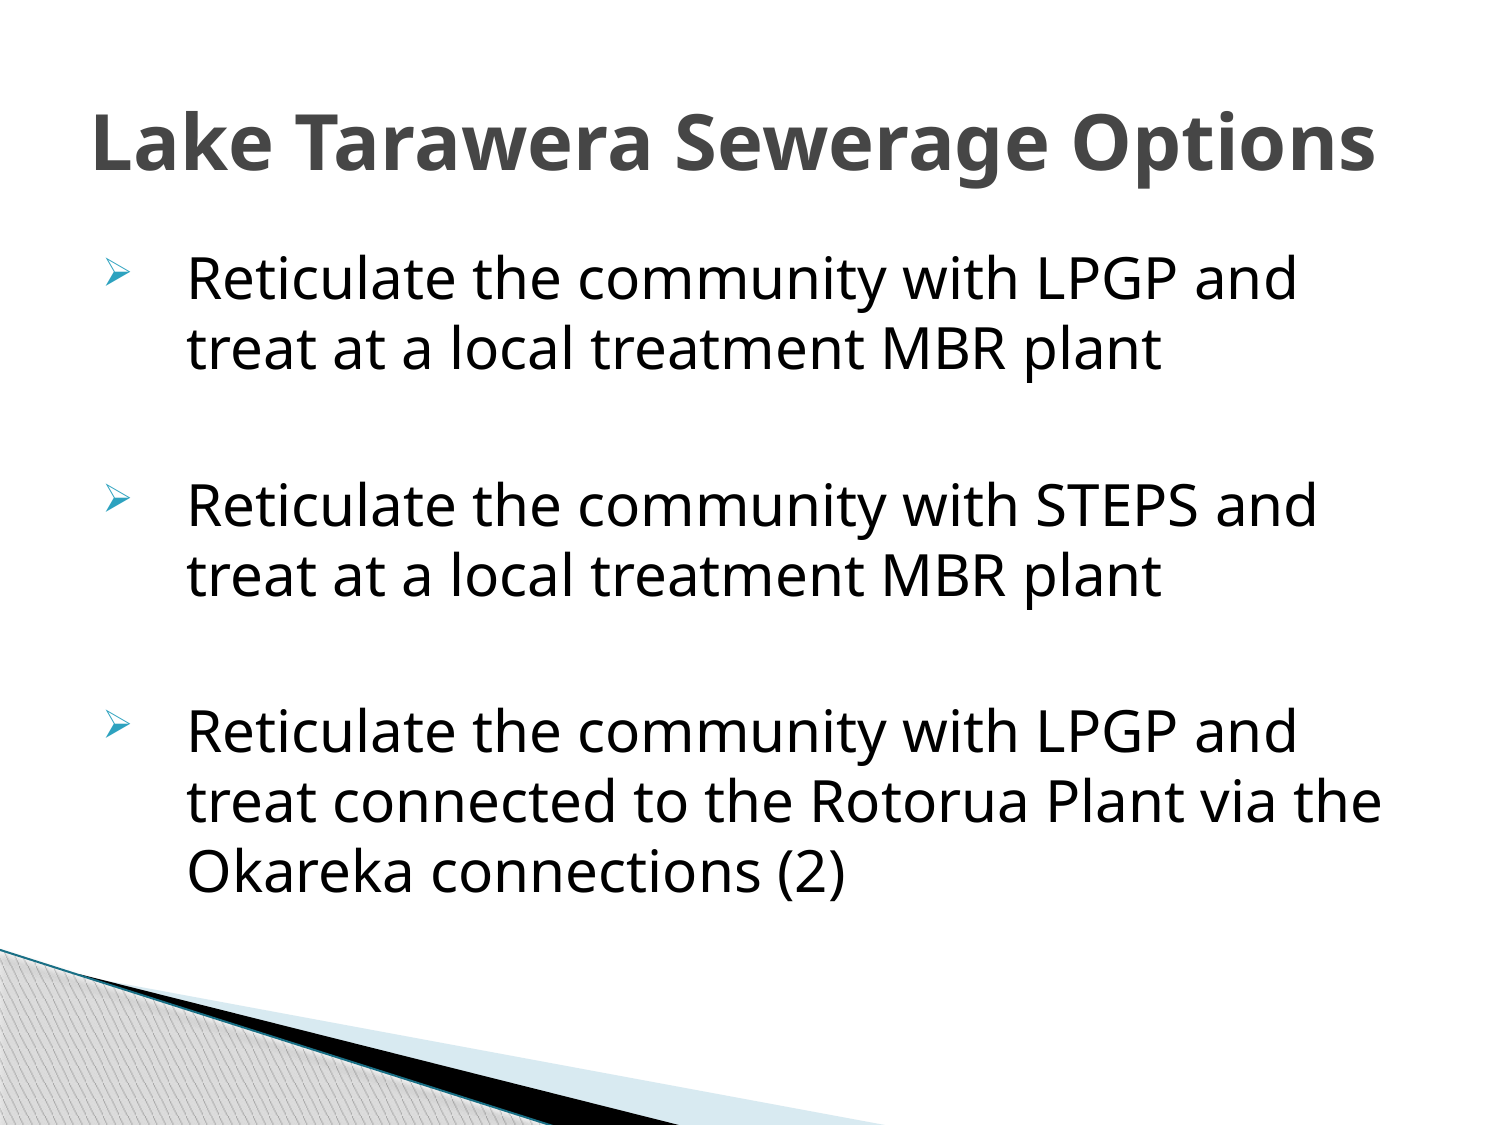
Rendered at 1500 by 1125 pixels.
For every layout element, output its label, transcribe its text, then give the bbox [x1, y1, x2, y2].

title Lake Tarawera Sewerage Options [75, 45, 1425, 233]
list Reticulate the community with LPGP and treat at a local treatment MBR plant Reticulate the community with STEPS and treat at a local treatment MBR plant Reticulate the community with LPGP and treat connected to the Rotorua Plant via the Okareka connections (2) [87, 234, 1438, 1075]
